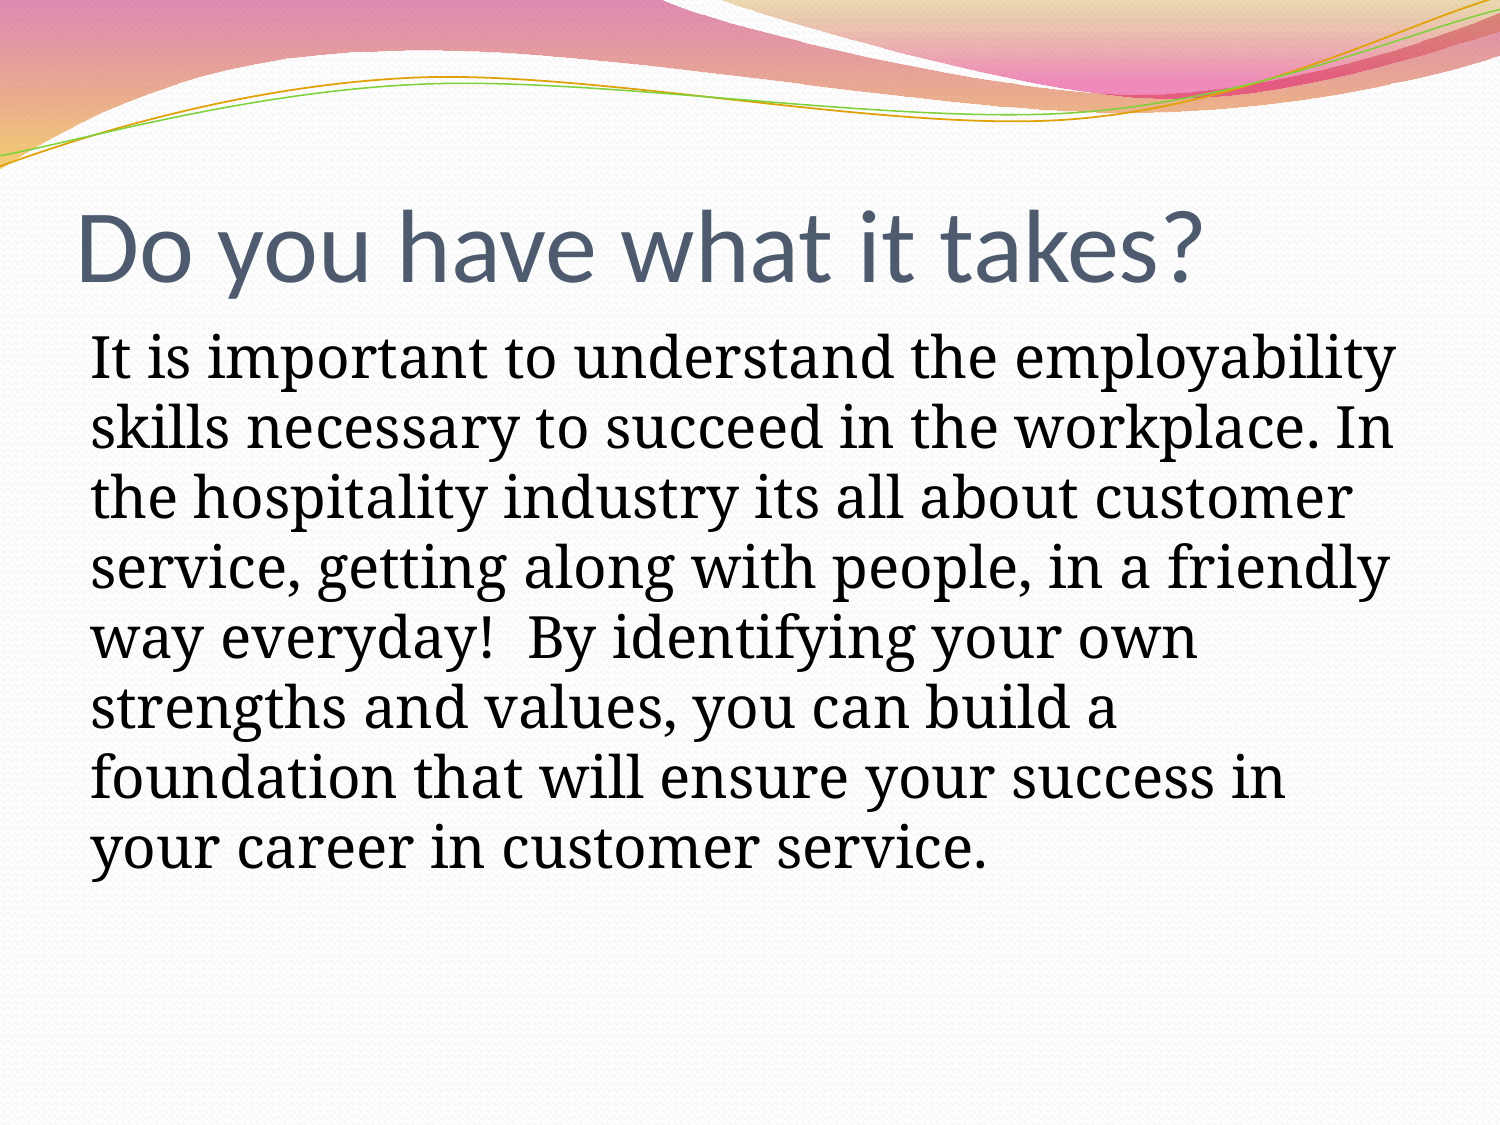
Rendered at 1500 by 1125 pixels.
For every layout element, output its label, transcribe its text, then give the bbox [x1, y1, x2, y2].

title Do you have what it takes? [74, 115, 1426, 304]
list It is important to understand the employability skills necessary to succeed in the workplace. In the hospitality industry its all about customer service, getting along with people, in a friendly way everyday! By identifying your own strengths and values, you can build a foundation that will ensure your success in your career in customer service. [74, 312, 1426, 726]
